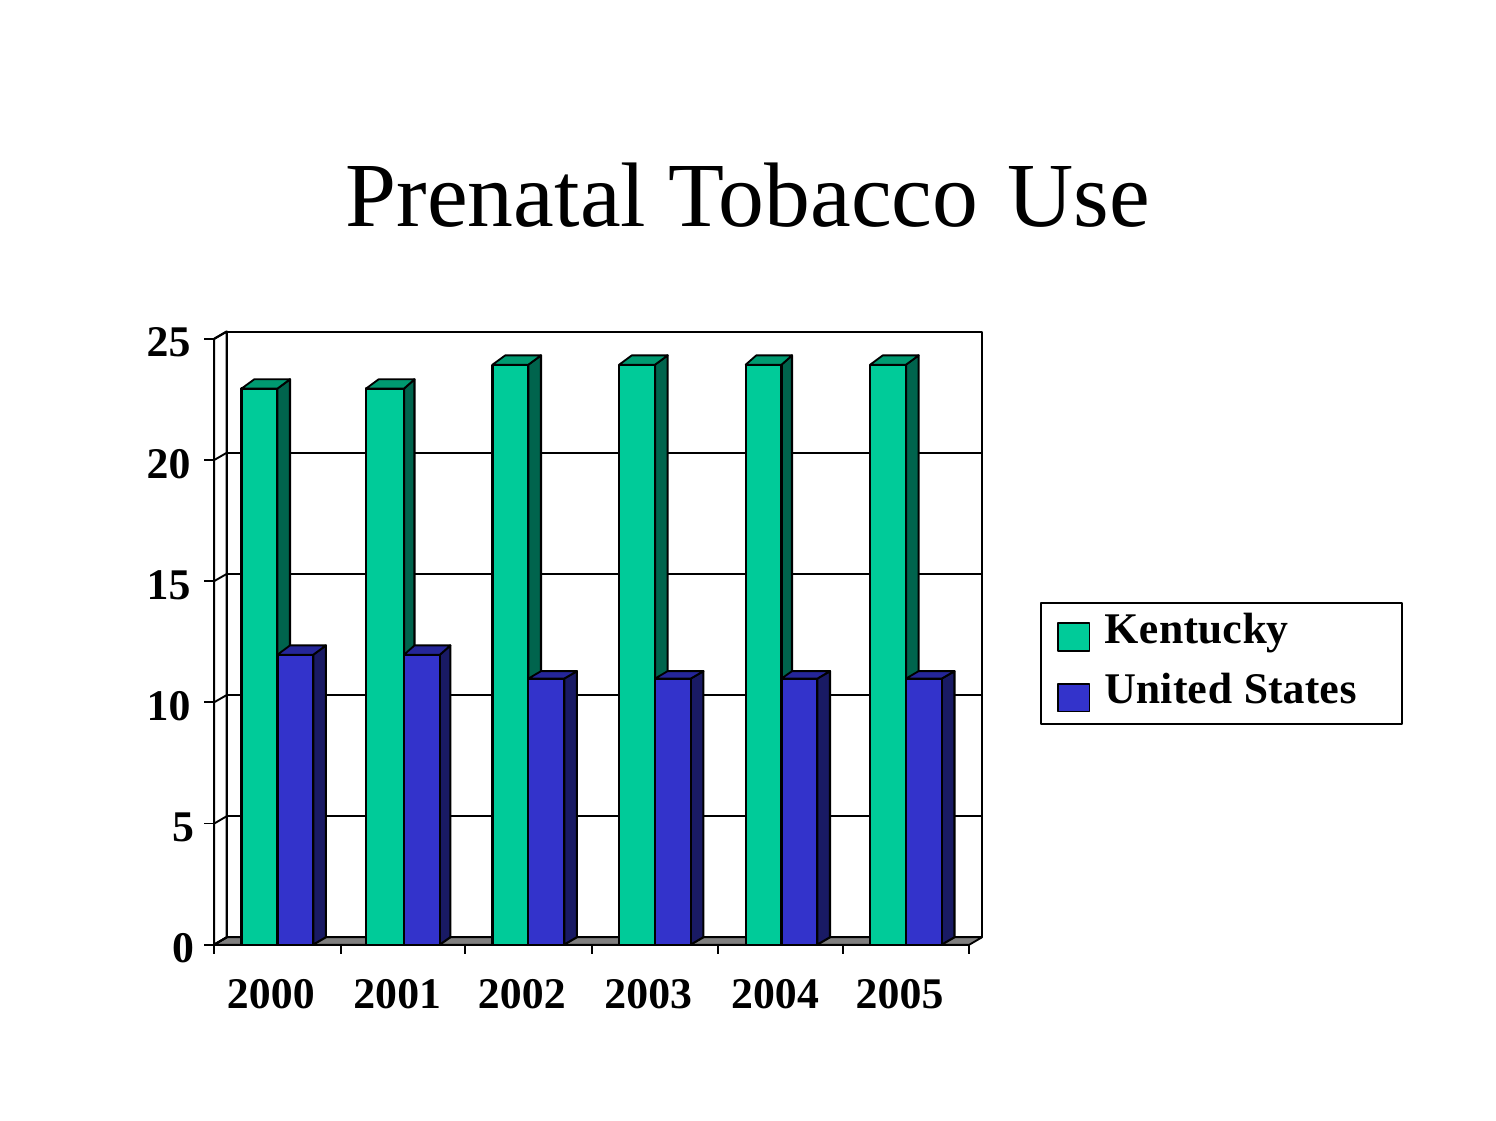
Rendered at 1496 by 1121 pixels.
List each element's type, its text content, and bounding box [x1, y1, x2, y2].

text_box [203, 338, 214, 460]
text_box [690, 678, 746, 695]
text_box [203, 581, 215, 702]
text_box [564, 695, 620, 816]
text_box Prenatal [343, 149, 662, 246]
text_box [528, 364, 619, 452]
text_box [214, 937, 241, 944]
text_box [214, 338, 227, 937]
text_box [969, 944, 982, 954]
text_box [745, 937, 781, 944]
text_box [619, 937, 655, 944]
text_box [277, 937, 313, 944]
text_box [226, 573, 242, 695]
text_box Use [1005, 149, 1166, 246]
text_box [439, 695, 493, 816]
text_box 2003 [602, 970, 715, 1019]
text_box [313, 937, 366, 944]
text_box [781, 364, 870, 452]
text_box [564, 937, 619, 944]
text_box [439, 937, 492, 944]
text_box [528, 452, 620, 573]
text_box [226, 331, 982, 364]
text_box [655, 937, 690, 944]
text_box [528, 937, 564, 944]
text_box [817, 678, 871, 695]
text_box [203, 460, 215, 581]
text_box 2004 2005 [728, 970, 966, 1019]
text_box [817, 695, 871, 816]
text_box [906, 573, 982, 678]
text_box [226, 364, 492, 388]
text_box 15 [144, 560, 203, 610]
text_box [591, 944, 718, 954]
text_box [492, 364, 528, 937]
text_box [842, 944, 969, 954]
text_box [226, 695, 242, 816]
text_box [619, 364, 655, 937]
text_box [226, 452, 242, 573]
text_box [340, 944, 465, 954]
text_box [404, 388, 493, 452]
text_box [781, 678, 817, 937]
text_box [564, 816, 620, 937]
text_box [690, 695, 746, 816]
text_box Tobacco [666, 149, 1001, 246]
text_box [366, 388, 404, 937]
text_box [781, 937, 817, 944]
text_box [313, 816, 366, 937]
text_box [241, 937, 277, 944]
text_box [941, 937, 982, 944]
text_box [492, 937, 528, 944]
text_box [241, 388, 277, 937]
text_box [404, 452, 493, 573]
text_box 20 [144, 439, 203, 488]
text_box [203, 702, 215, 823]
text_box [277, 388, 366, 452]
text_box [404, 654, 439, 937]
text_box [404, 573, 493, 654]
text_box [906, 678, 941, 937]
text_box [941, 816, 982, 937]
text_box [439, 816, 493, 937]
text_box [906, 364, 982, 452]
text_box 5 [169, 803, 203, 852]
text_box [366, 937, 404, 944]
text_box [745, 364, 781, 937]
text_box [313, 654, 366, 695]
text_box 2001 2002 [351, 970, 588, 1019]
text_box [655, 364, 745, 452]
text_box [870, 364, 906, 937]
text_box [313, 695, 366, 816]
text_box [781, 573, 871, 678]
text_box [941, 695, 982, 816]
text_box Kentucky United States [1040, 603, 1402, 725]
text_box [465, 944, 591, 954]
text_box [781, 452, 871, 573]
text_box [439, 654, 493, 695]
text_box [564, 678, 620, 695]
text_box [718, 944, 842, 954]
text_box [214, 944, 340, 954]
text_box [203, 944, 214, 954]
text_box [906, 452, 982, 573]
text_box 25 [144, 318, 206, 367]
text_box 0 [169, 924, 206, 973]
text_box [277, 573, 367, 655]
text_box [226, 816, 242, 937]
text_box [277, 654, 313, 937]
text_box [817, 937, 870, 944]
text_box [528, 678, 564, 937]
text_box [655, 678, 690, 937]
text_box [906, 937, 941, 944]
text_box 10 [144, 682, 203, 731]
text_box [690, 937, 745, 944]
text_box [226, 388, 241, 452]
text_box [277, 452, 367, 573]
text_box 2000 [224, 970, 337, 1019]
text_box [941, 678, 982, 695]
text_box [655, 452, 746, 573]
text_box [655, 573, 746, 678]
text_box [528, 573, 620, 678]
text_box [817, 816, 871, 937]
text_box [203, 331, 226, 338]
text_box [203, 823, 215, 944]
text_box [690, 816, 746, 937]
text_box [870, 937, 906, 944]
text_box [404, 937, 439, 944]
